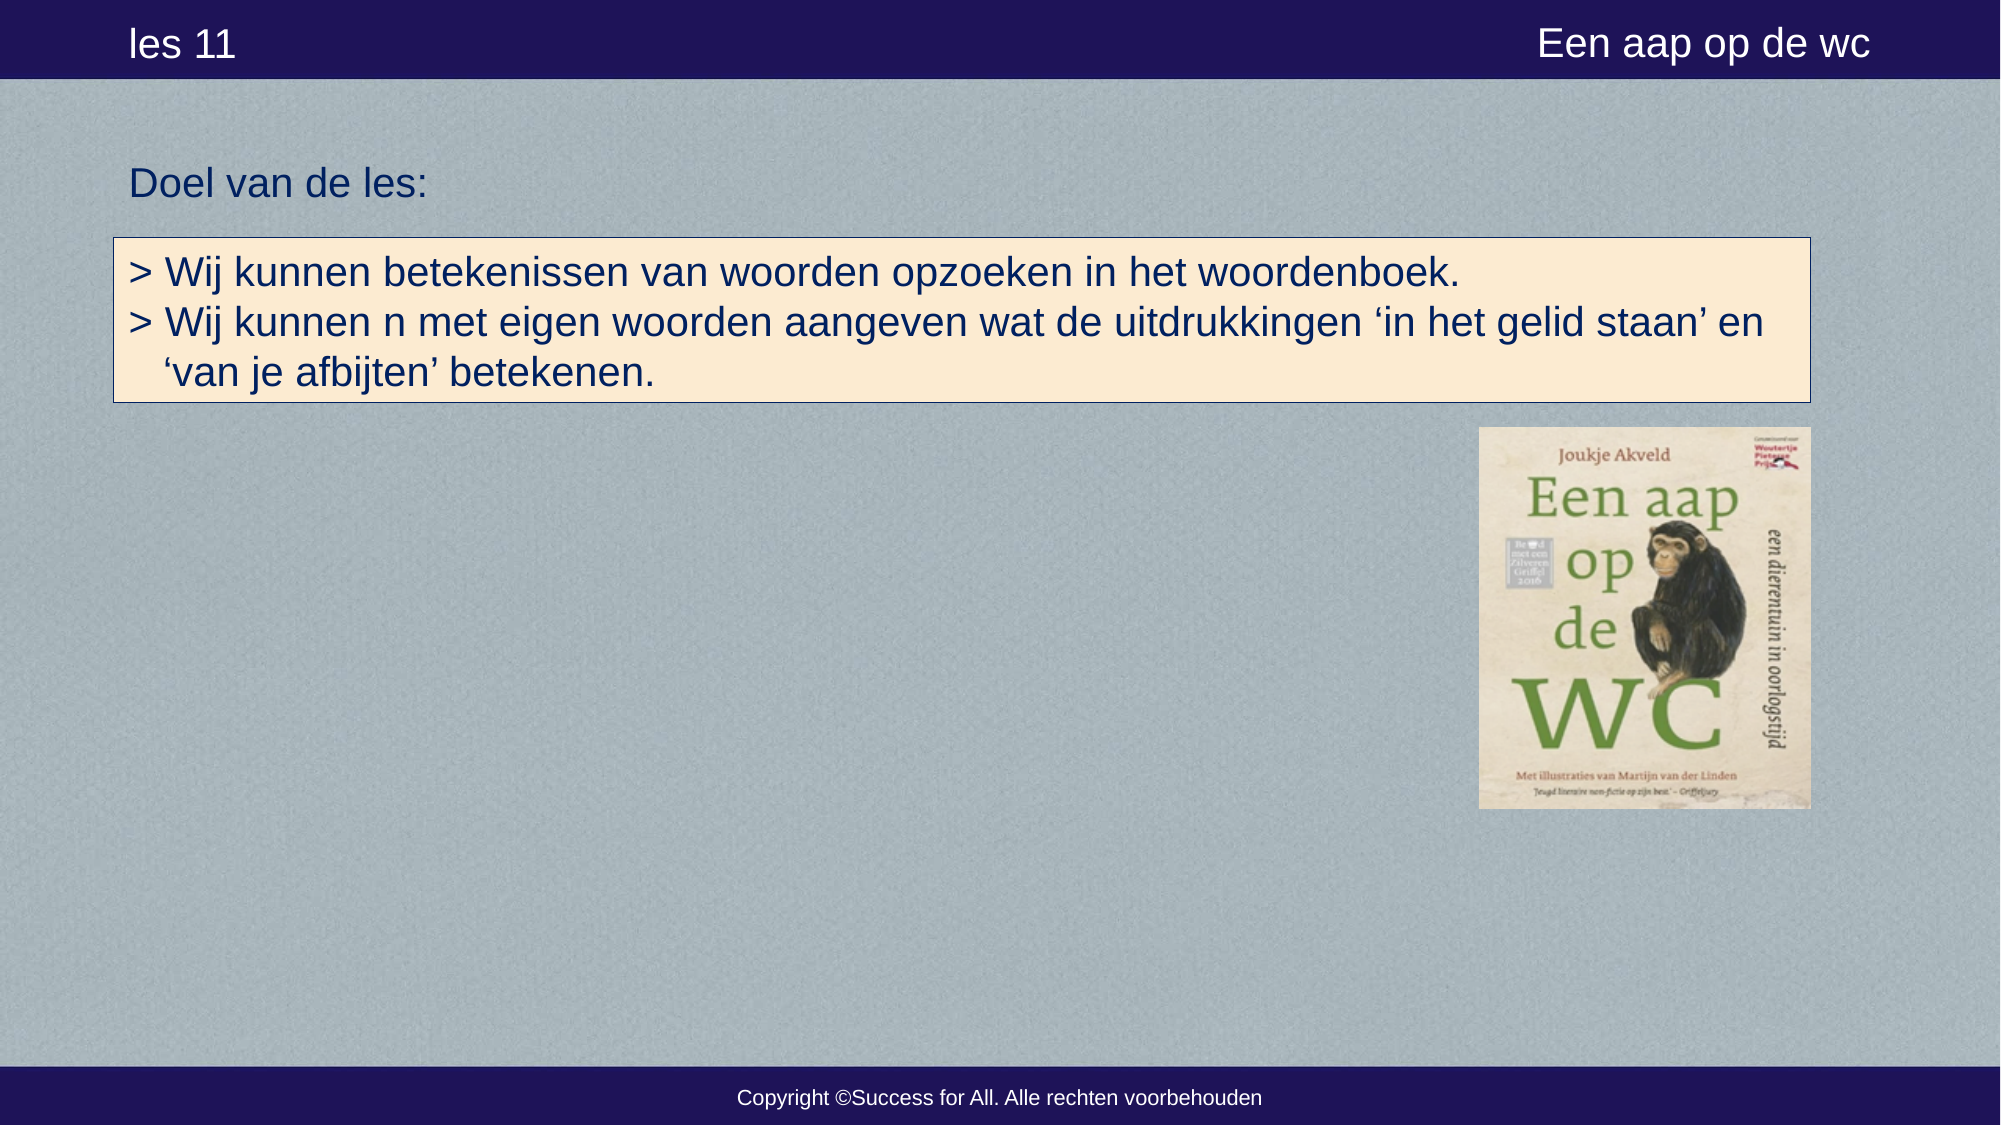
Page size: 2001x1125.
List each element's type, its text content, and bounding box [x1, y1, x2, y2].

text_box > Wij kunnen betekenissen van woorden opzoeken in het woordenboek. > Wij kunnen n met eigen woorden aangeven wat de uitdrukkingen ‘in het gelid staan’ en ‘van je afbijten’ betekenen. [113, 237, 1811, 403]
text_box Doel van de les: [113, 148, 1635, 214]
text_box Copyright ©Success for All. Alle rechten voorbehouden [0, 1076, 2000, 1125]
picture [0, 0, 2001, 1125]
text_box Een aap op de wc [999, 8, 1886, 73]
text_box les 11 [114, 9, 354, 75]
